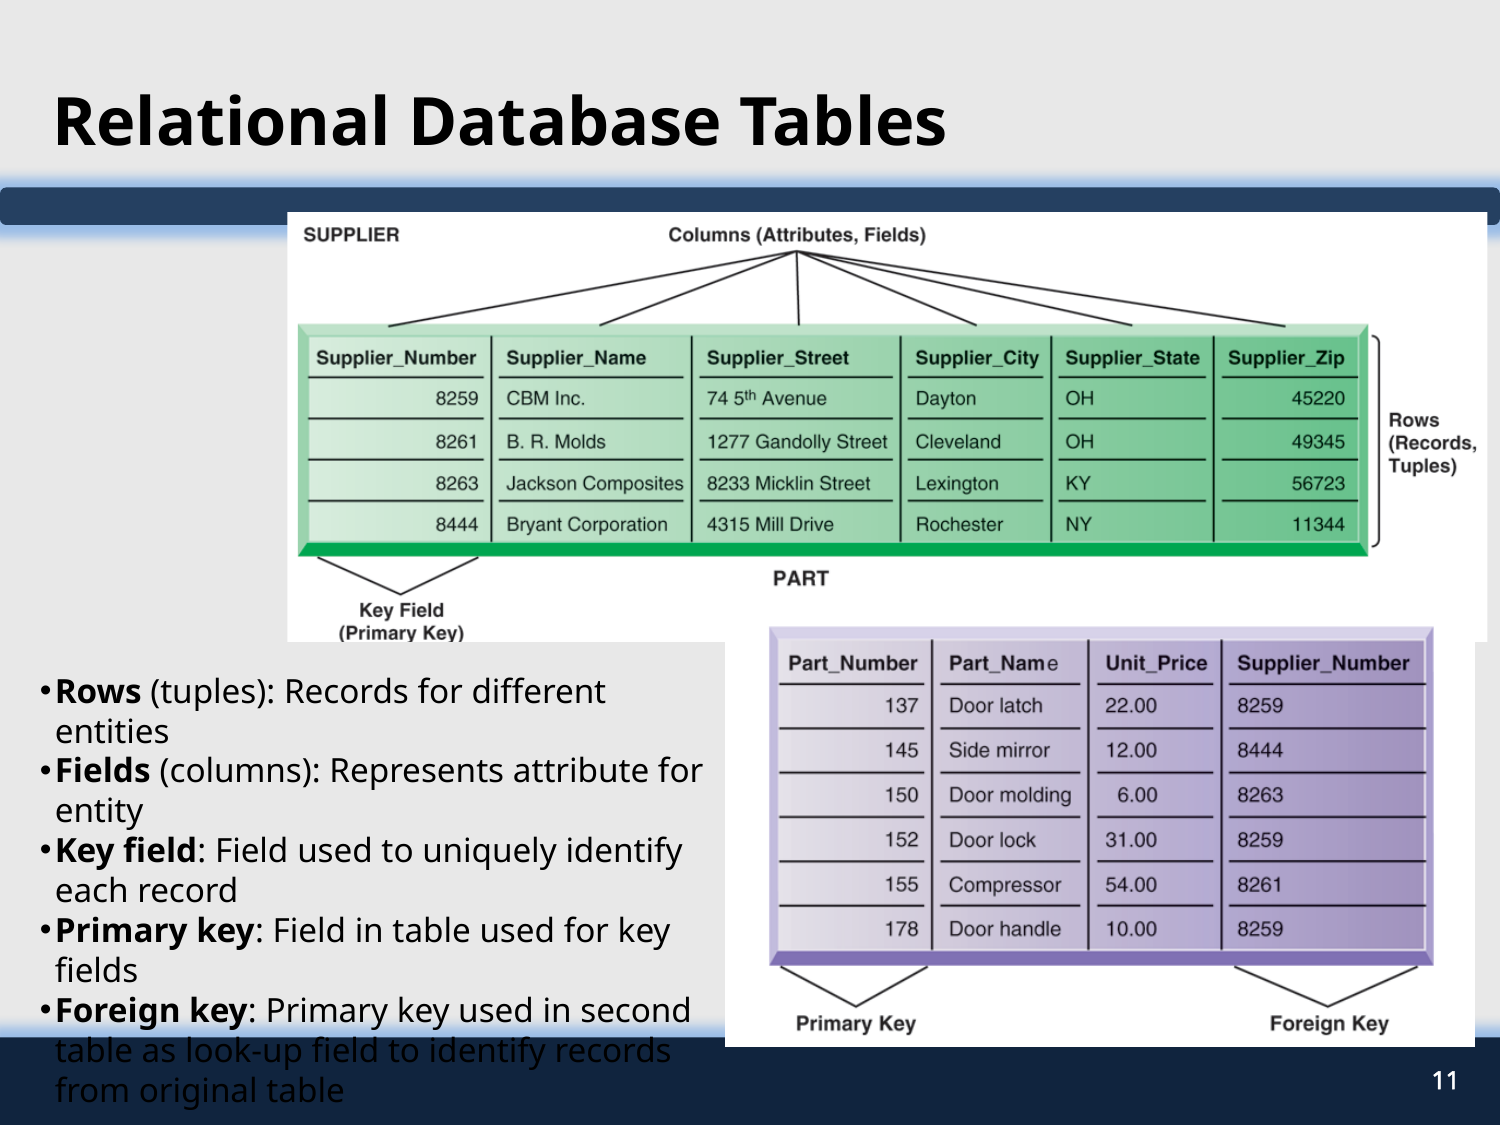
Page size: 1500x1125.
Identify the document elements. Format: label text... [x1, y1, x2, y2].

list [287, 212, 1488, 642]
slide_number 11 [1412, 1054, 1475, 1113]
title Relational Database Tables [37, 62, 1338, 176]
text_box Rows (tuples): Records for different entities Fields (columns): Represents attribute for entity Key field: Field used to uniquely identify each record Primary key: Field in table used for key fields Foreign key: Primary key used in second table as look-up field to identify records from original table [24, 662, 738, 1117]
picture [724, 562, 1476, 1047]
